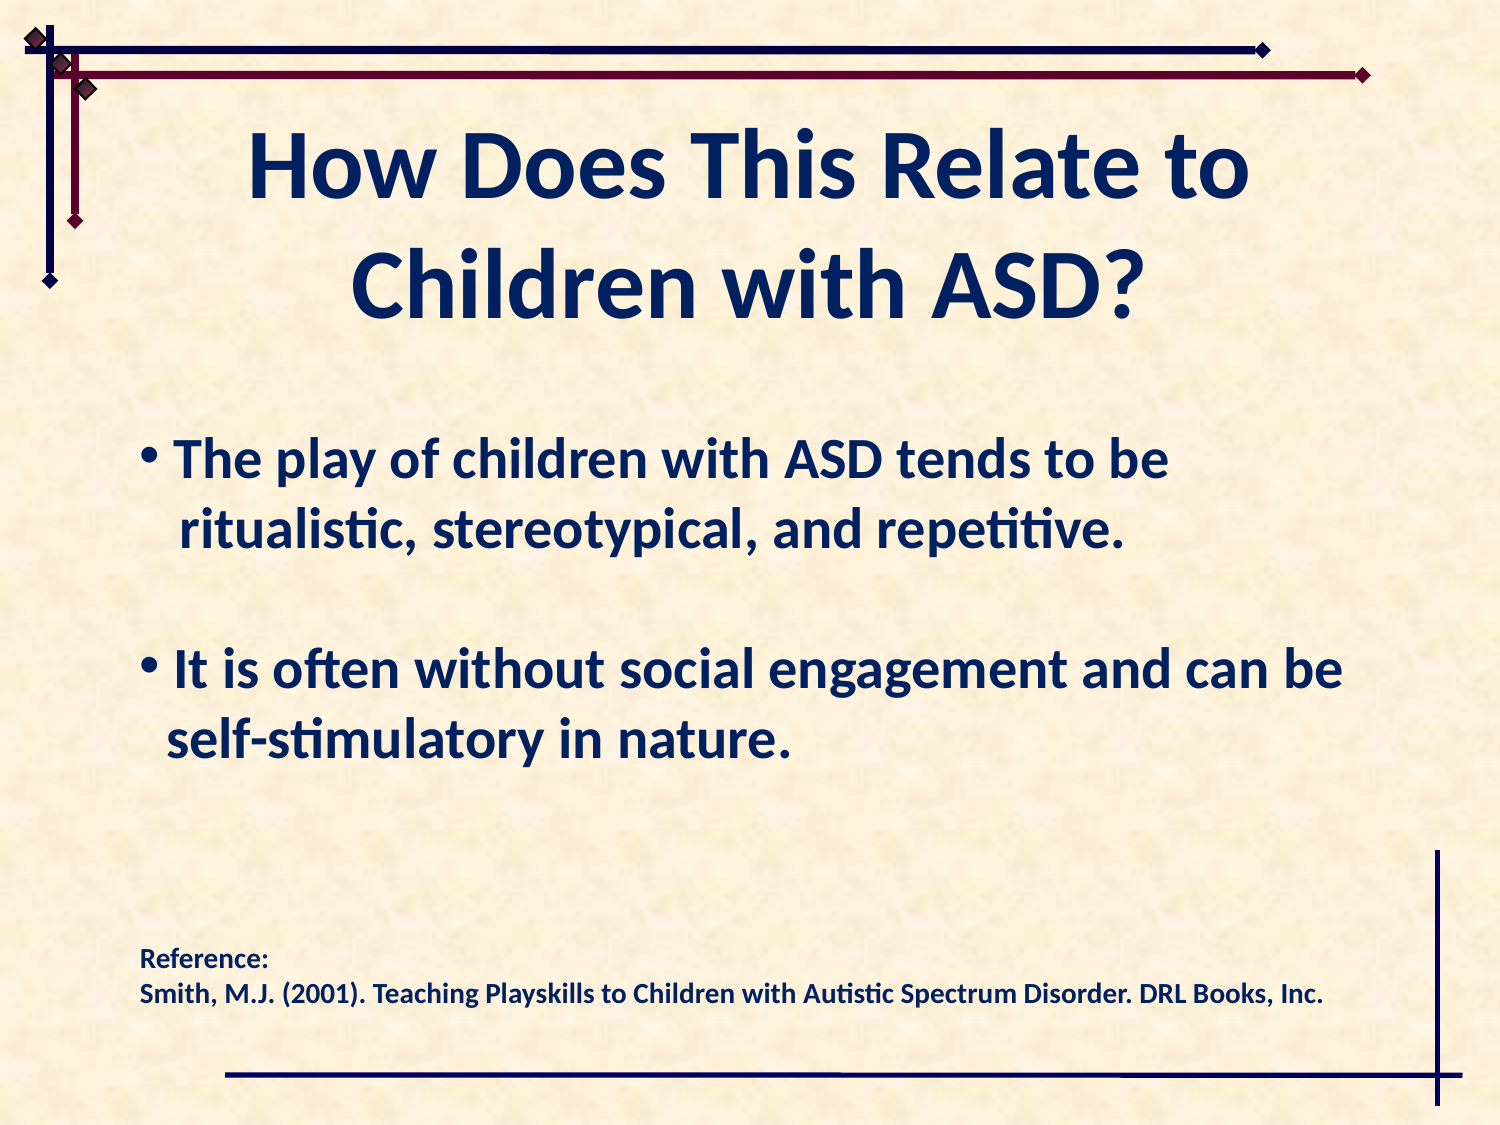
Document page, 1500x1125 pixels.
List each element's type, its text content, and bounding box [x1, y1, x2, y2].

title How Does This Relate to Children with ASD? [99, 125, 1400, 313]
picture [0, 0, 1500, 1125]
text_box The play of children with ASD tends to be ritualistic, stereotypical, and repetitive. It is often without social engagement and can be self-stimulatory in nature. Reference: Smith, M.J. (2001). Teaching Playskills to Children with Autistic Spectrum Disorder. DRL Books, Inc. [124, 412, 1413, 1017]
